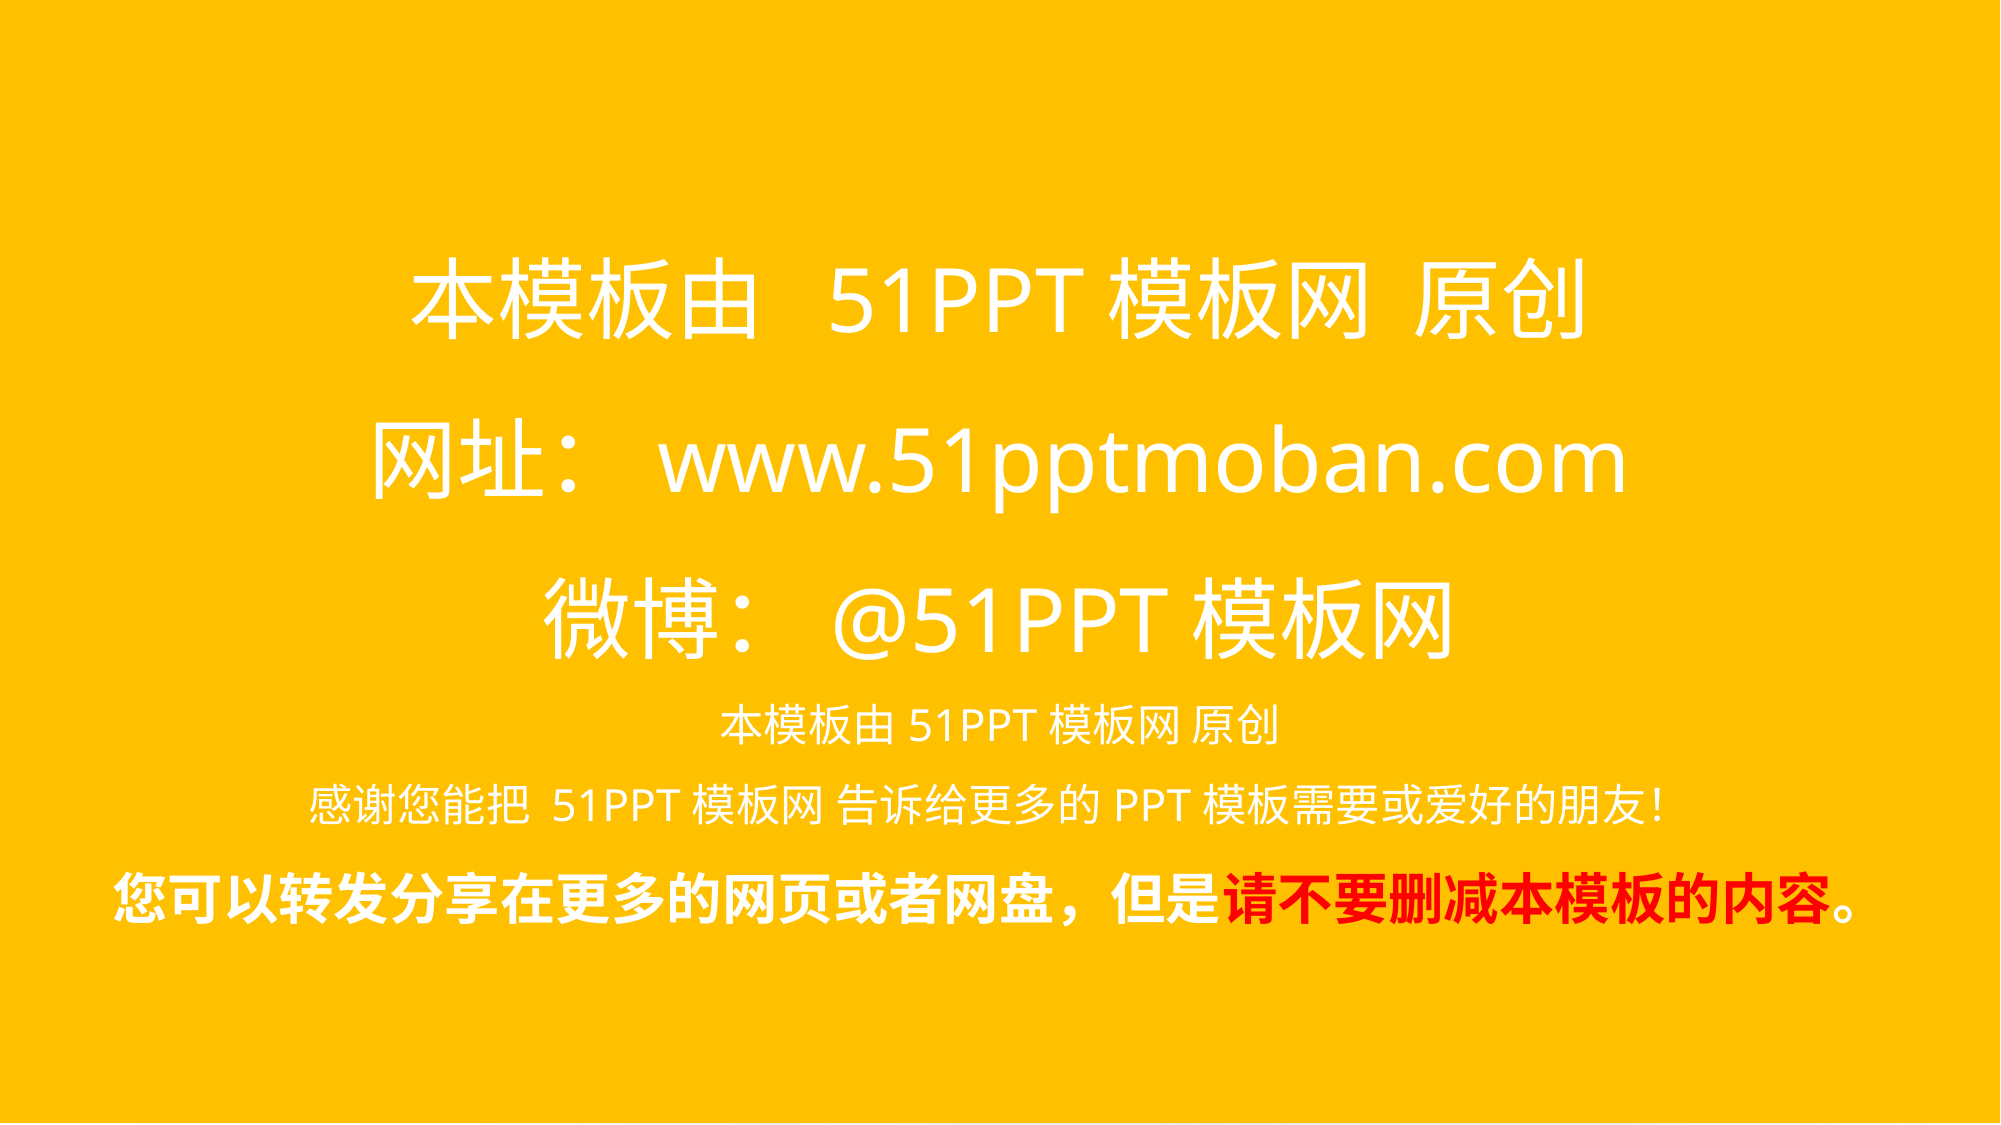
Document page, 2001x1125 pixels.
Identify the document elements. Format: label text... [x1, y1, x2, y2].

text_box 本模板由 51PPT模板网 原创 网址：www.51pptmoban.com 微博：@51PPT模板网 本模板由51PPT模板网 原创 感谢您能把 51PPT模板网 告诉给更多的PPT模板需要或爱好的朋友！ 您可以转发分享在更多的网页或者网盘，但是请不要删减本模板的内容。 [0, 0, 2000, 1124]
